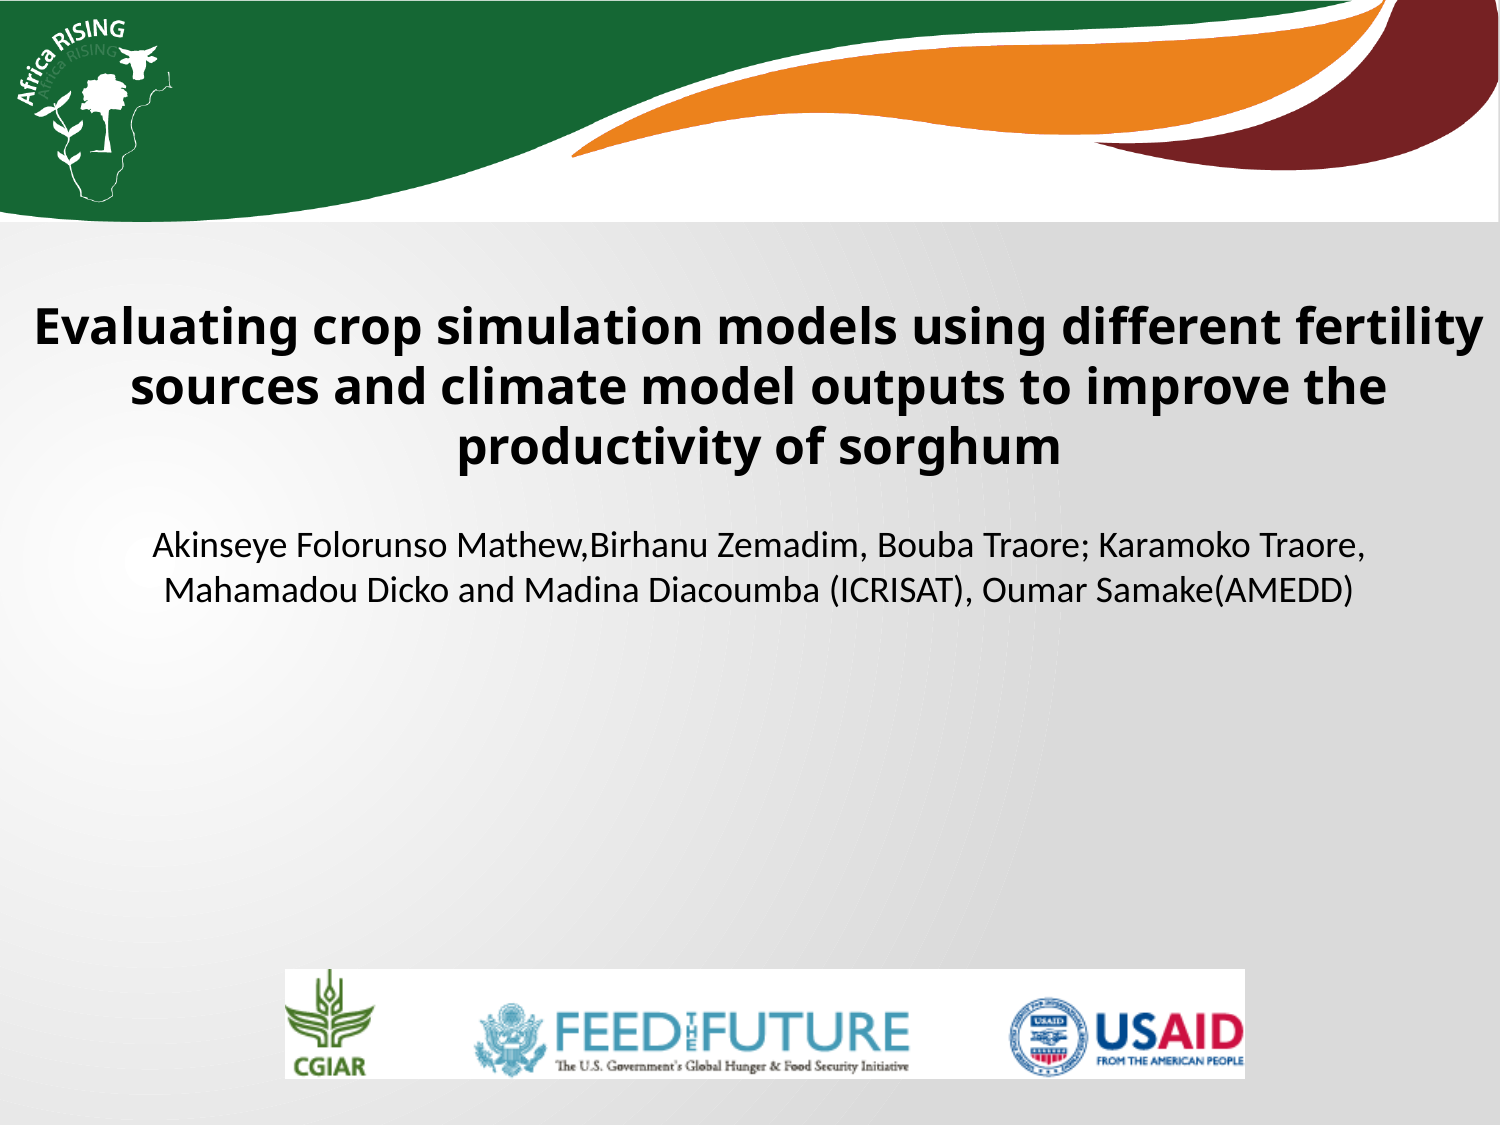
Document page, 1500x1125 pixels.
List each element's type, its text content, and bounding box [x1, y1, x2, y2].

list Evaluating crop simulation models using different fertility sources and climate model outputs to improve the productivity of sorghum [0, 287, 1500, 438]
picture [0, 0, 1499, 222]
list Akinseye Folorunso Mathew,Birhanu Zemadim, Bouba Traore; Karamoko Traore, Mahamadou Dicko and Madina Diacoumba (ICRISAT), Oumar Samake(AMEDD) [81, 512, 1419, 625]
picture [285, 969, 1245, 1079]
